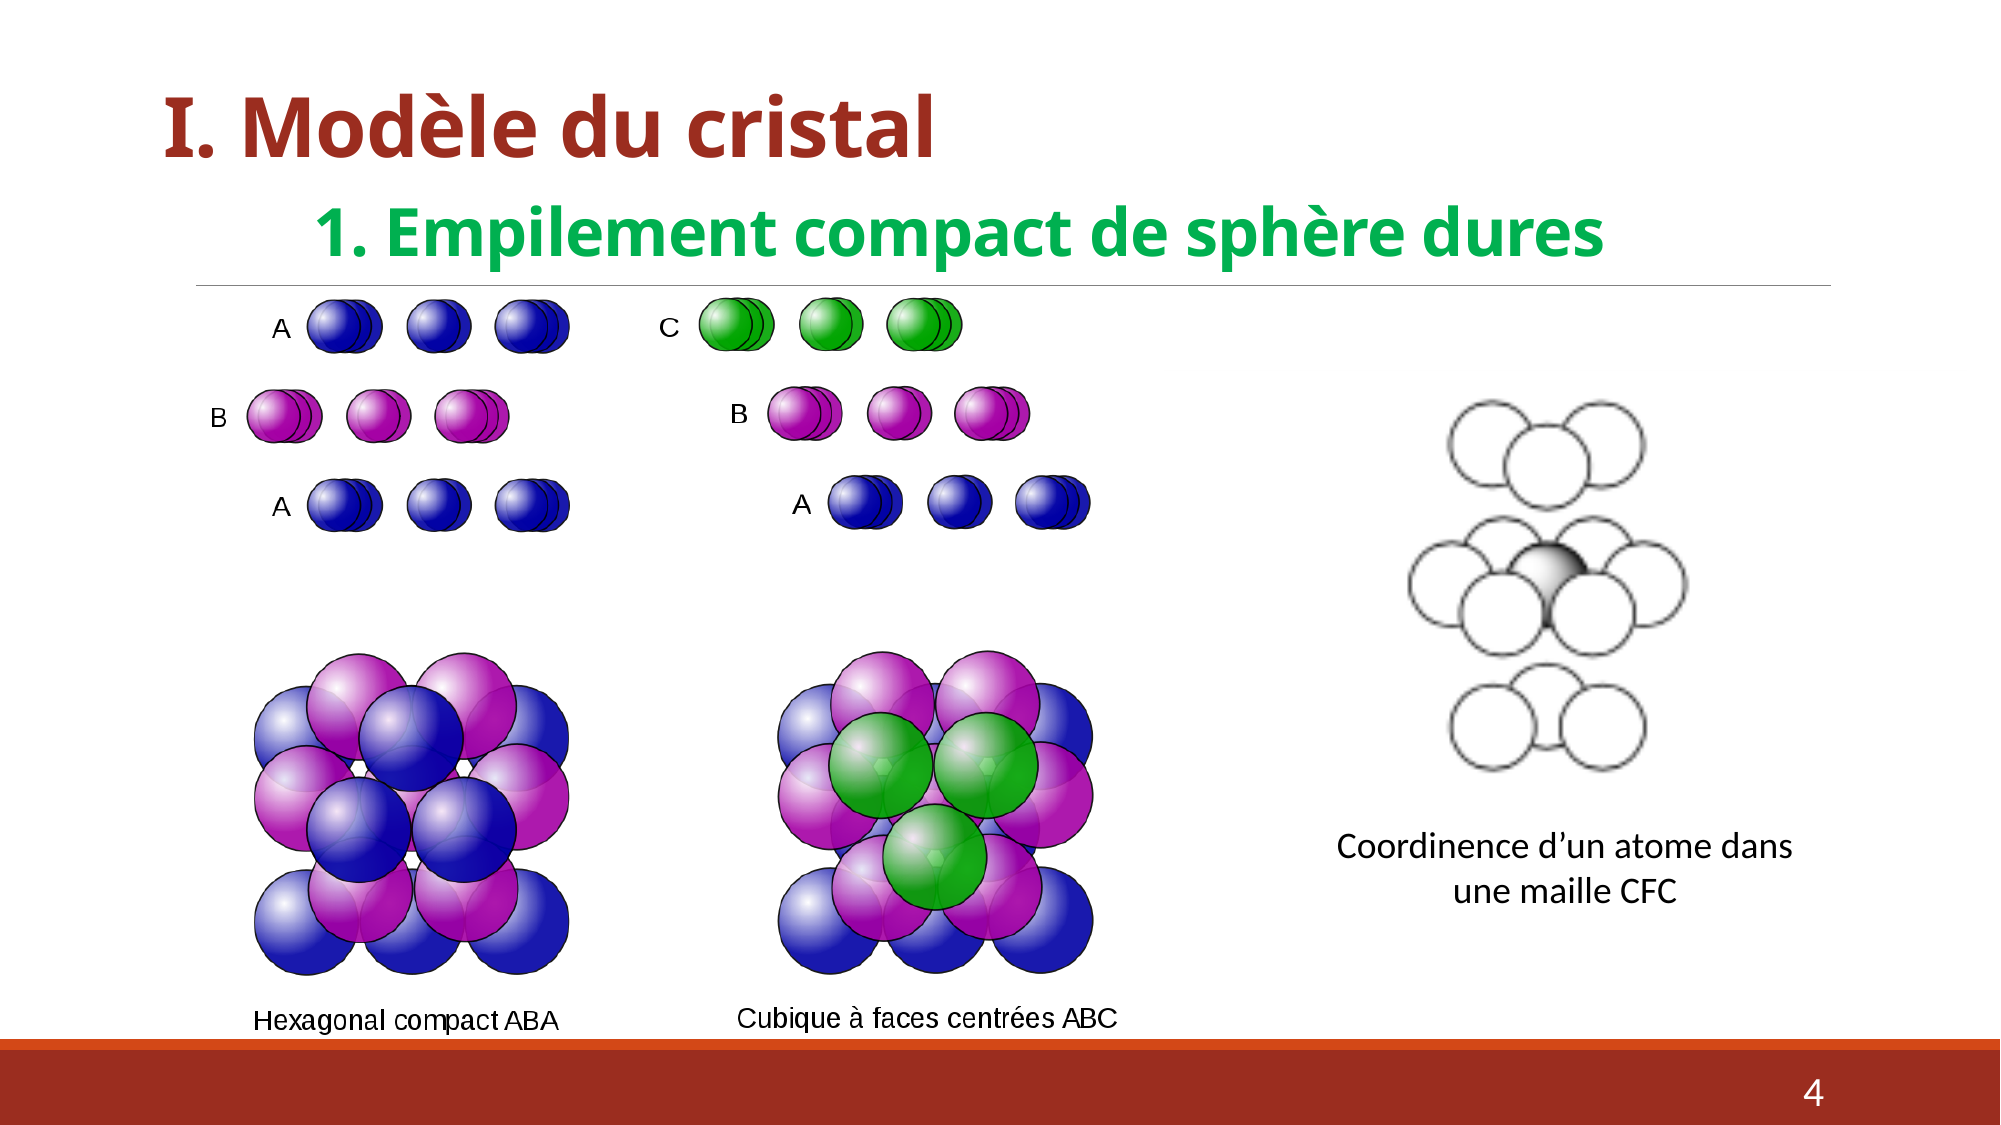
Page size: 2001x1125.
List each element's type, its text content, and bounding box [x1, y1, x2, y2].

picture [1163, 369, 1967, 781]
title I. Modèle du cristal 1. Empilement compact de sphère dures [148, 46, 1891, 284]
picture [179, 186, 1142, 1125]
slide_number 4 [1624, 1059, 1840, 1120]
text_box Coordinence d’un atome dans une maille CFC [1310, 813, 1820, 919]
